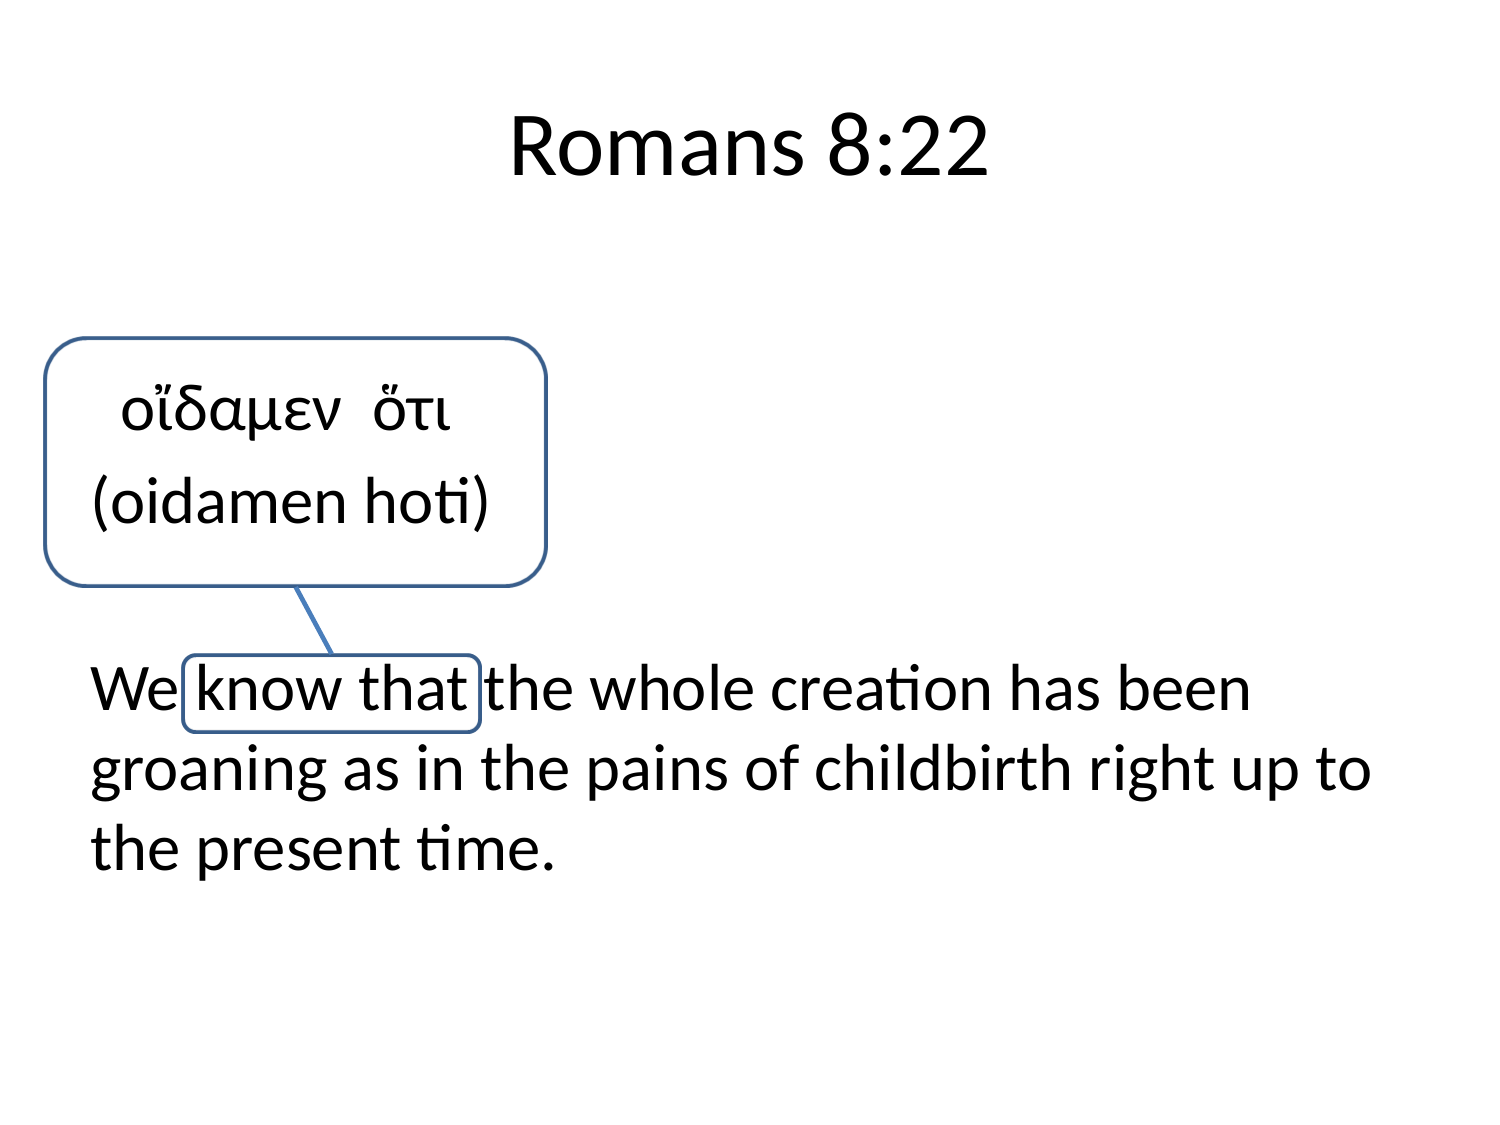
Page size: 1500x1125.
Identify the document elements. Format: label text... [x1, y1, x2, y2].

picture [43, 335, 549, 588]
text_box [295, 586, 332, 655]
list οἴδαμεν ὅτι (oidamen hoti) We know that the whole creation has been groaning as in the pains of childbirth right up to the present time. [75, 262, 1425, 1005]
picture [181, 653, 482, 735]
title Romans 8:22 [75, 45, 1425, 233]
